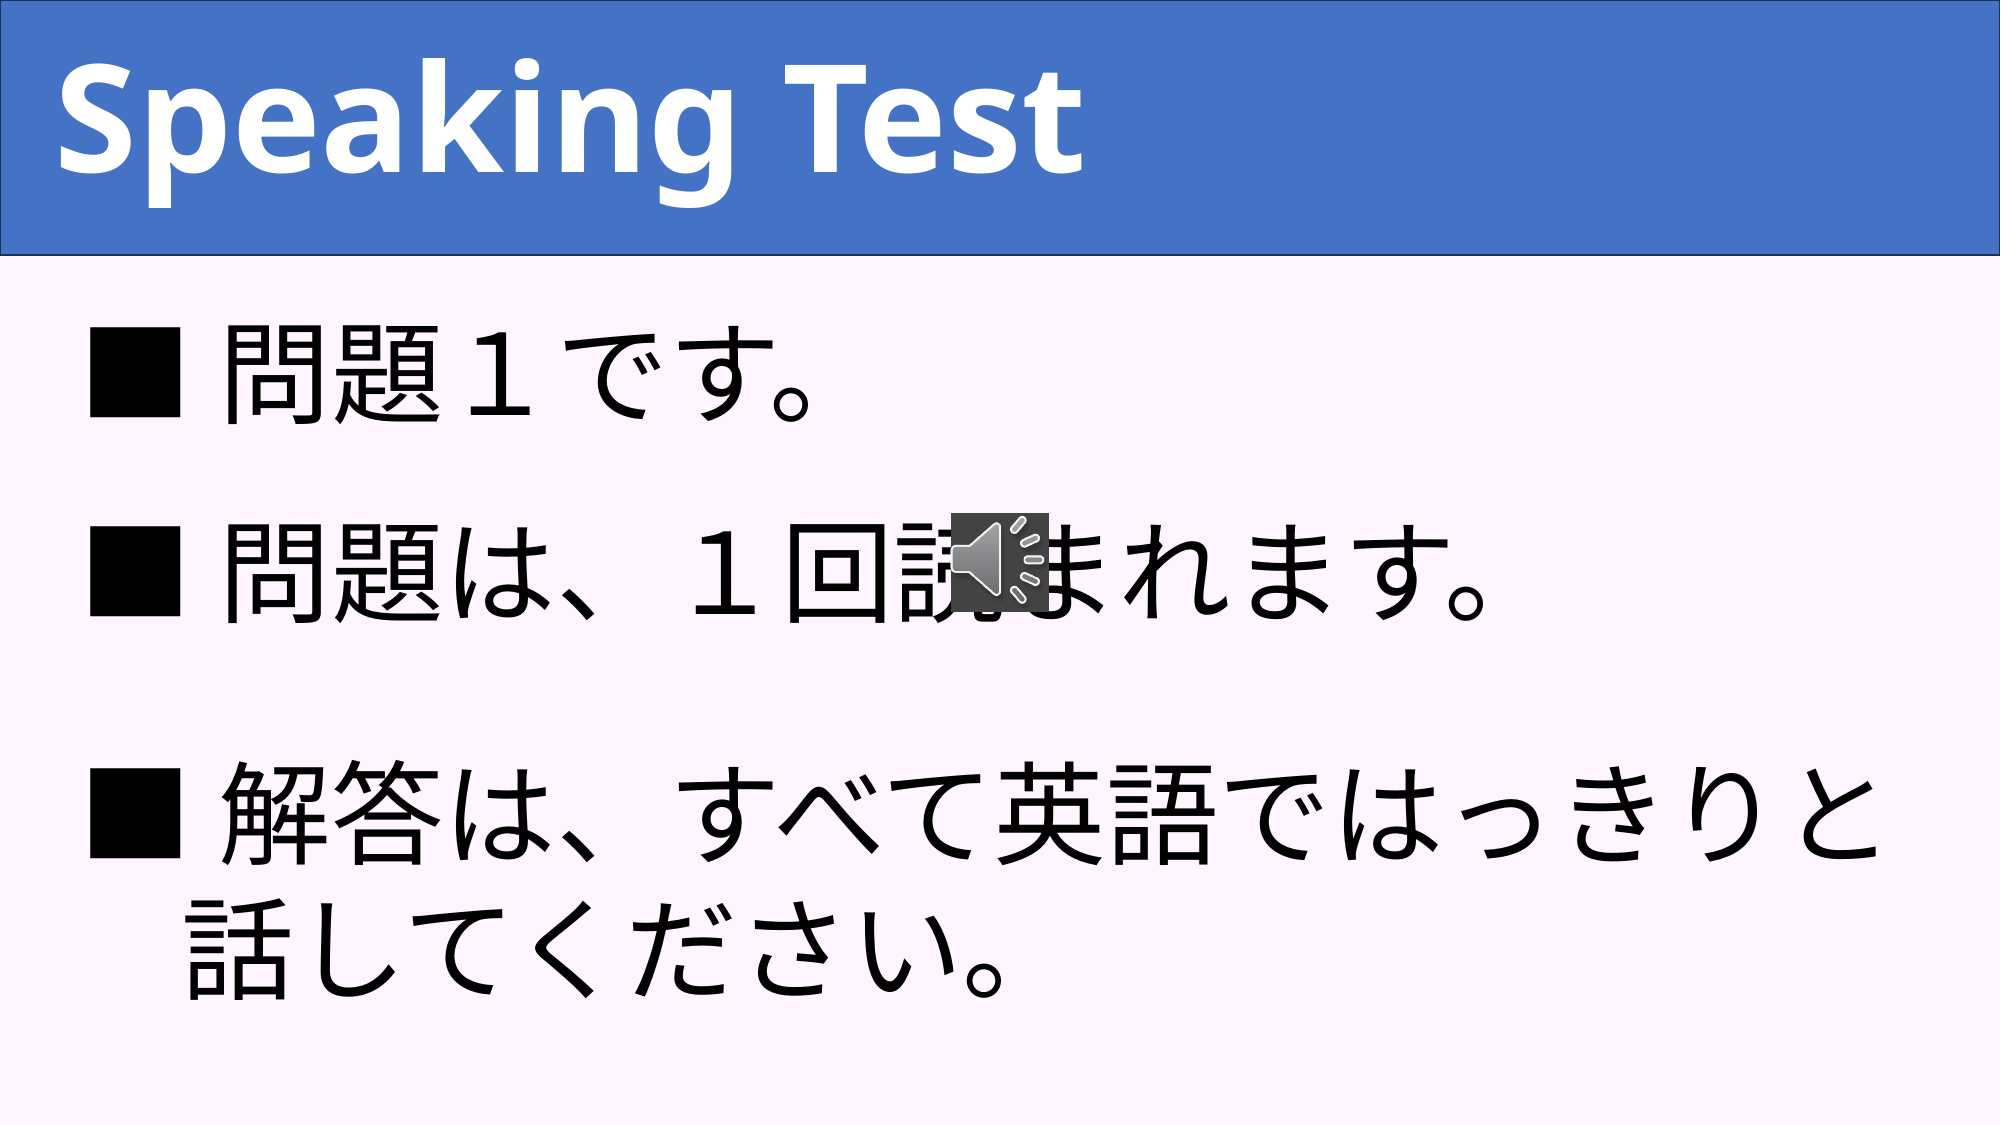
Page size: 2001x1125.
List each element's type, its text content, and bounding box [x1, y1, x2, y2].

text_box [0, 0, 2000, 256]
text_box ■問題１です。 [64, 295, 1430, 446]
text_box Speaking Test [39, 15, 1365, 211]
text_box ■問題は、１回読まれます。 [64, 494, 1837, 645]
picture [949, 512, 1050, 613]
text_box ■解答は、すべて英語ではっきりと 話してください。 [64, 736, 2000, 1021]
